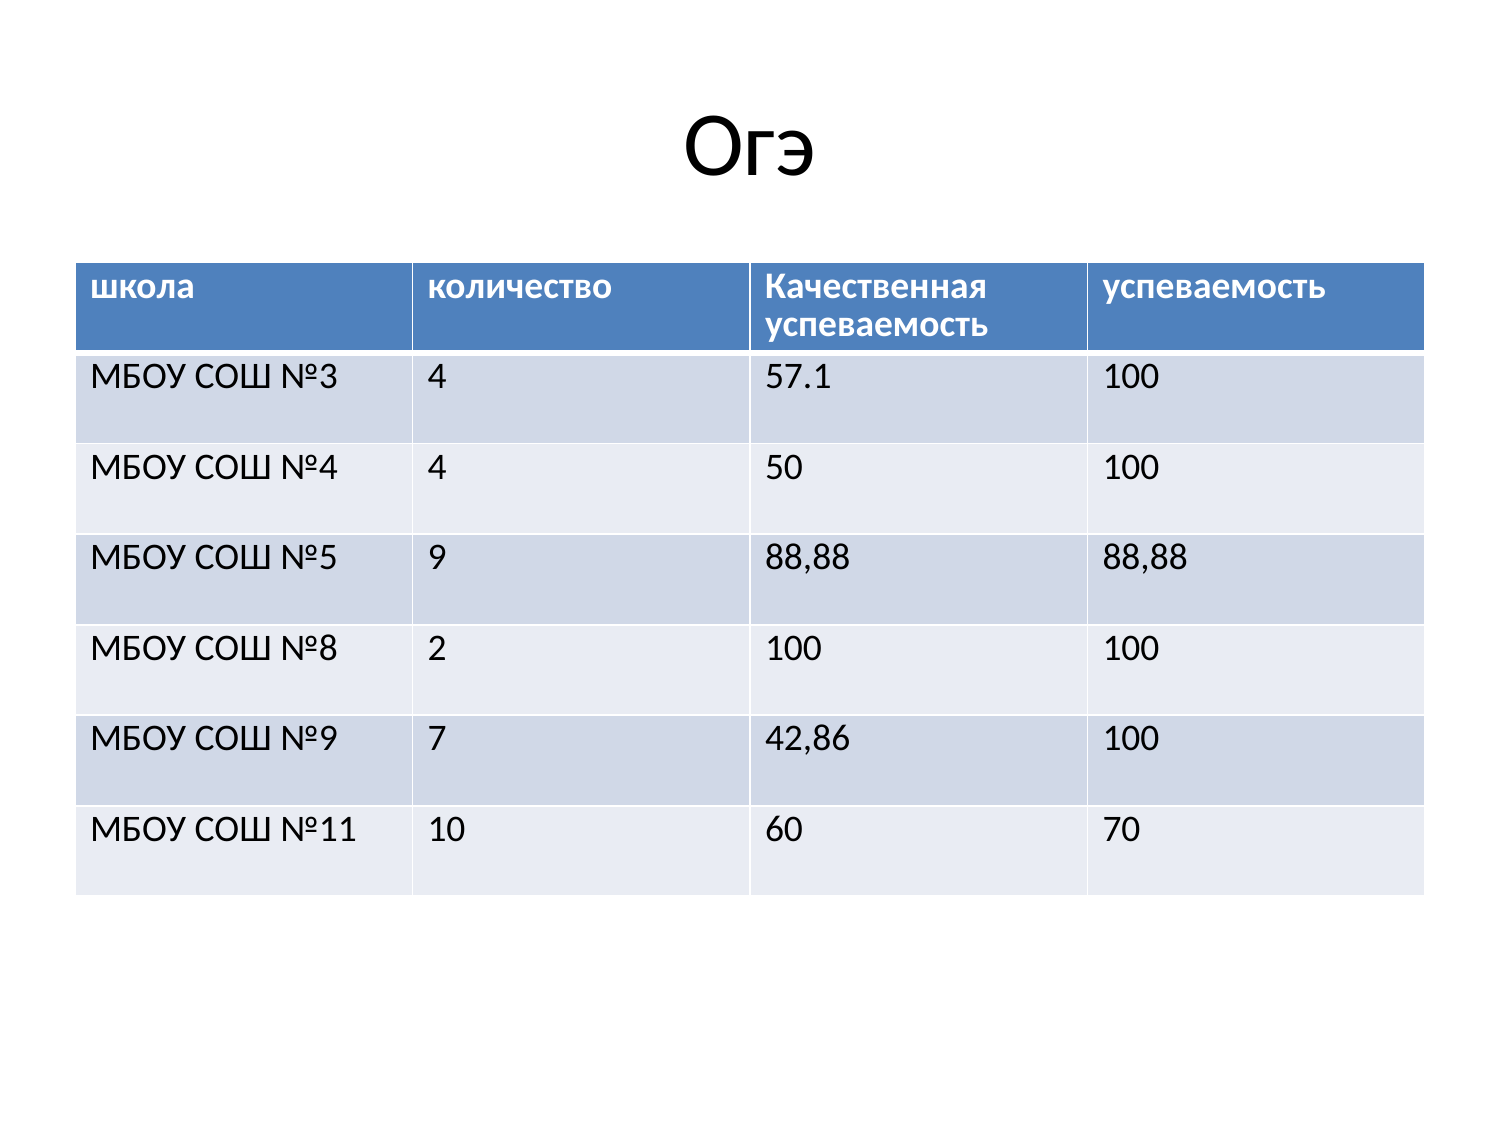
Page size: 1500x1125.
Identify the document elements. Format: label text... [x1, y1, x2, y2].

table_header школа [76, 263, 412, 350]
table_cell 100 [751, 626, 1087, 714]
table_cell 9 [413, 535, 749, 624]
table_cell 2 [413, 626, 749, 714]
table_cell 50 [751, 444, 1087, 533]
table_cell 10 [413, 807, 749, 895]
table_cell МБОУ СОШ №8 [76, 626, 412, 714]
table_cell 88,88 [1088, 535, 1424, 624]
table_cell МБОУ СОШ №3 [76, 356, 412, 443]
table_cell МБОУ СОШ №5 [76, 535, 412, 624]
table_cell 100 [1088, 716, 1424, 805]
table_header Качественная успеваемость [751, 263, 1087, 350]
table_cell МБОУ СОШ №11 [76, 807, 412, 895]
table_cell 42,86 [751, 716, 1087, 805]
table_cell 100 [1088, 626, 1424, 714]
table_cell МБОУ СОШ №9 [76, 716, 412, 805]
table_header успеваемость [1088, 263, 1424, 350]
table_cell 4 [413, 444, 749, 533]
table_cell 7 [413, 716, 749, 805]
table_cell 60 [751, 807, 1087, 895]
table_cell МБОУ СОШ №4 [76, 444, 412, 533]
table_cell 100 [1088, 444, 1424, 533]
table_cell 70 [1088, 807, 1424, 895]
table_cell 57.1 [751, 356, 1087, 443]
table_cell 100 [1088, 356, 1424, 443]
table_cell 88,88 [751, 535, 1087, 624]
title Огэ [75, 45, 1425, 233]
table_cell 4 [413, 356, 749, 443]
table_header количество [413, 263, 749, 350]
